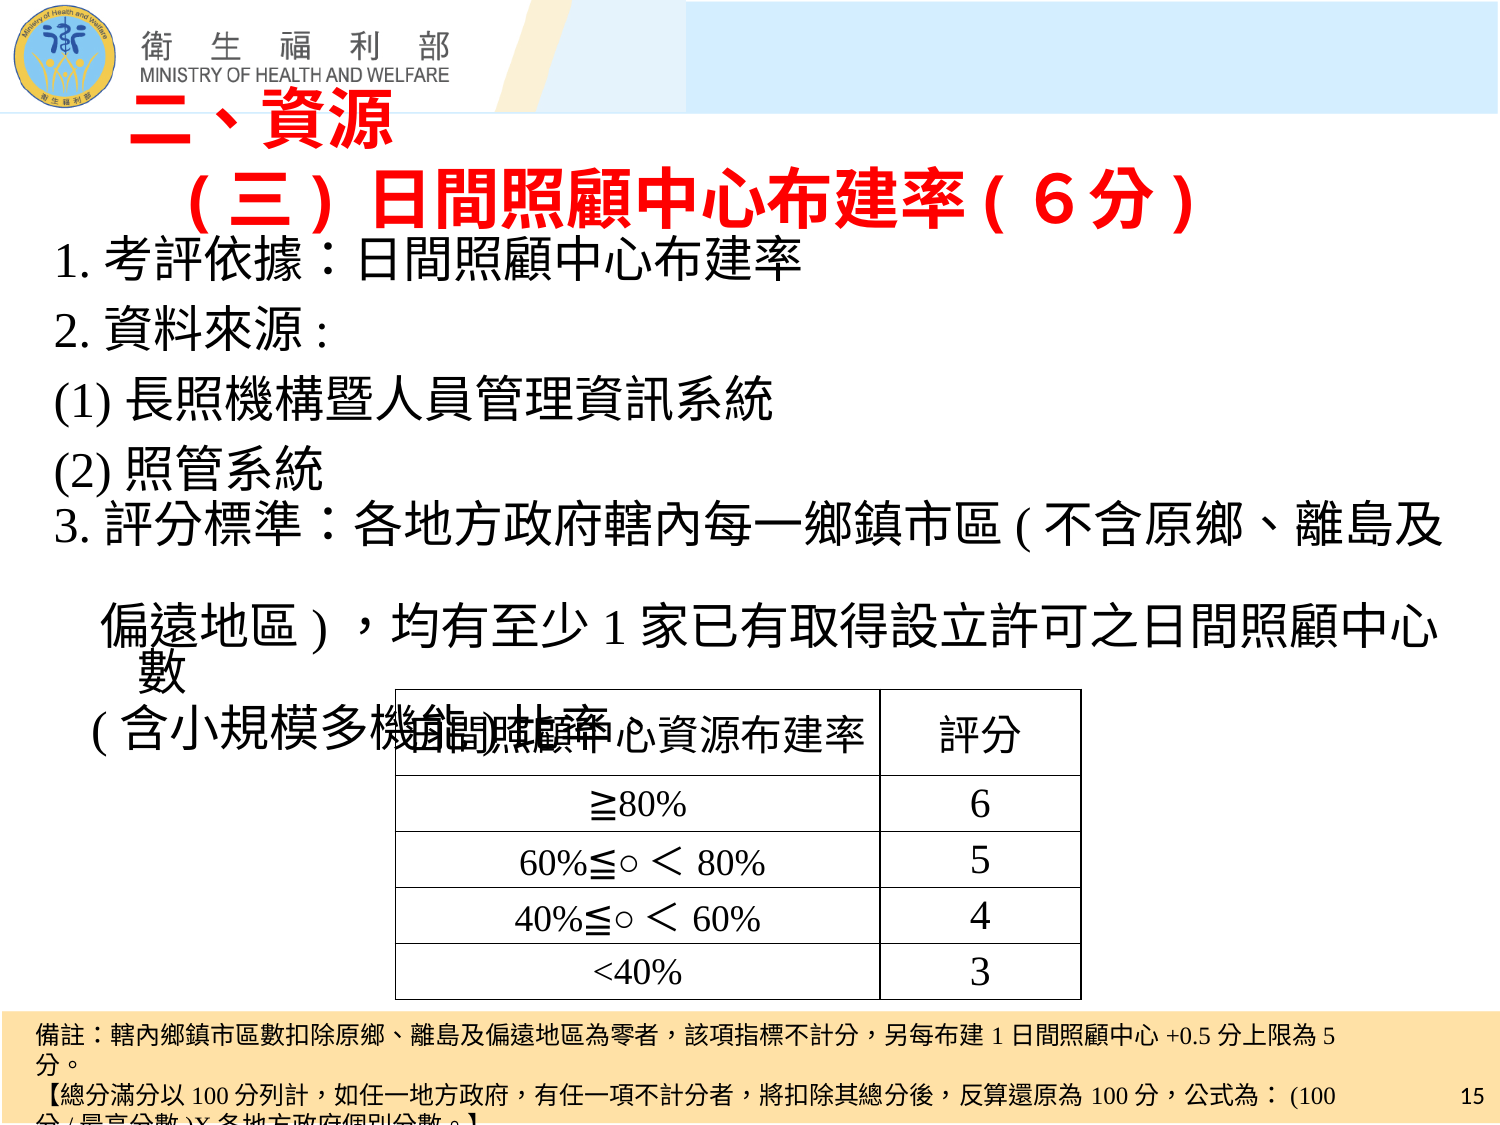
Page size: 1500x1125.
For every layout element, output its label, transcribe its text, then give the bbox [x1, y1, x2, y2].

table_cell ≧80% [396, 776, 879, 831]
picture [0, 0, 686, 112]
table_cell 40%≦○＜60% [396, 888, 879, 943]
title 二、資源 (三) 日間照顧中心布建率(６分) [112, 66, 1500, 231]
slide_number 15 [1381, 1065, 1500, 1125]
table_cell 3 [881, 944, 1080, 999]
table_cell <40% [396, 944, 879, 999]
list 1.考評依據：日間照顧中心布建率 2.資料來源: (1)長照機構暨人員管理資訊系統 (2)照管系統 3.評分標準：各地方政府轄內每一鄉鎮市區(不含原鄉、離島及 偏遠地區)，均有至少1家已有取得設立許可之日間照顧中心數 (含小規模多機能)比率。 [20, 231, 1500, 882]
table_header 日間照顧中心資源布建率 [396, 690, 879, 775]
table_cell 5 [881, 832, 1080, 887]
table_header 評分 [881, 690, 1080, 775]
table_cell 6 [881, 776, 1080, 831]
table_cell 60%≦○＜80% [396, 832, 879, 887]
table_cell 4 [881, 888, 1080, 943]
text_box 備註：轄內鄉鎮市區數扣除原鄉、離島及偏遠地區為零者，該項指標不計分，另每布建1日間照顧中心+0.5分上限為5分。 【總分滿分以100分列計，如任一地方政府，有任一項不計分者，將扣除其總分後，反算還原為100分，公式為：(100分/最高分數)X各地方政府個別分數。】 [20, 1011, 1381, 1125]
